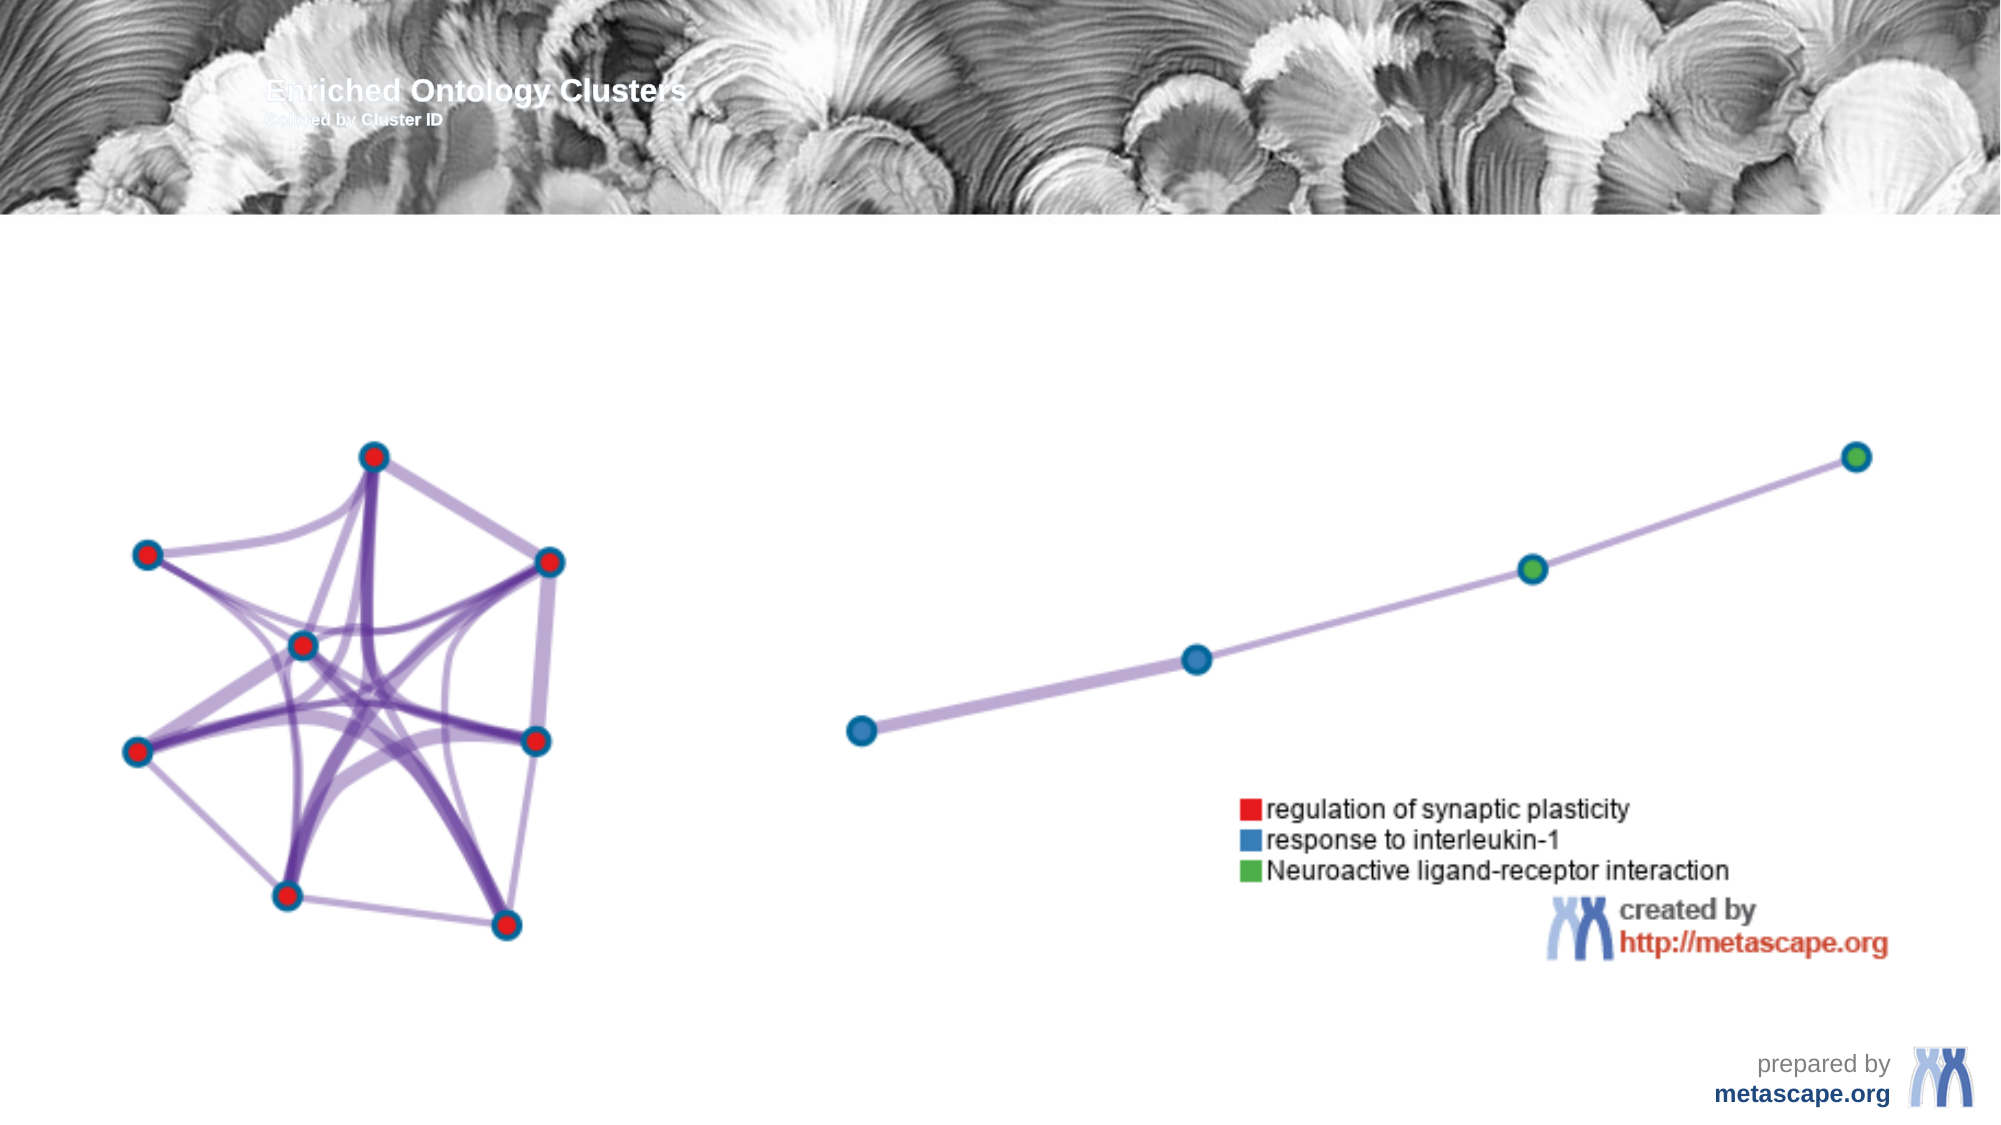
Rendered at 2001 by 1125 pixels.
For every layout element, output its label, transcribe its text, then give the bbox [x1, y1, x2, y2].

title Enriched Ontology Clusters Colored by Cluster ID [249, 61, 1600, 137]
picture [0, 0, 2001, 1125]
